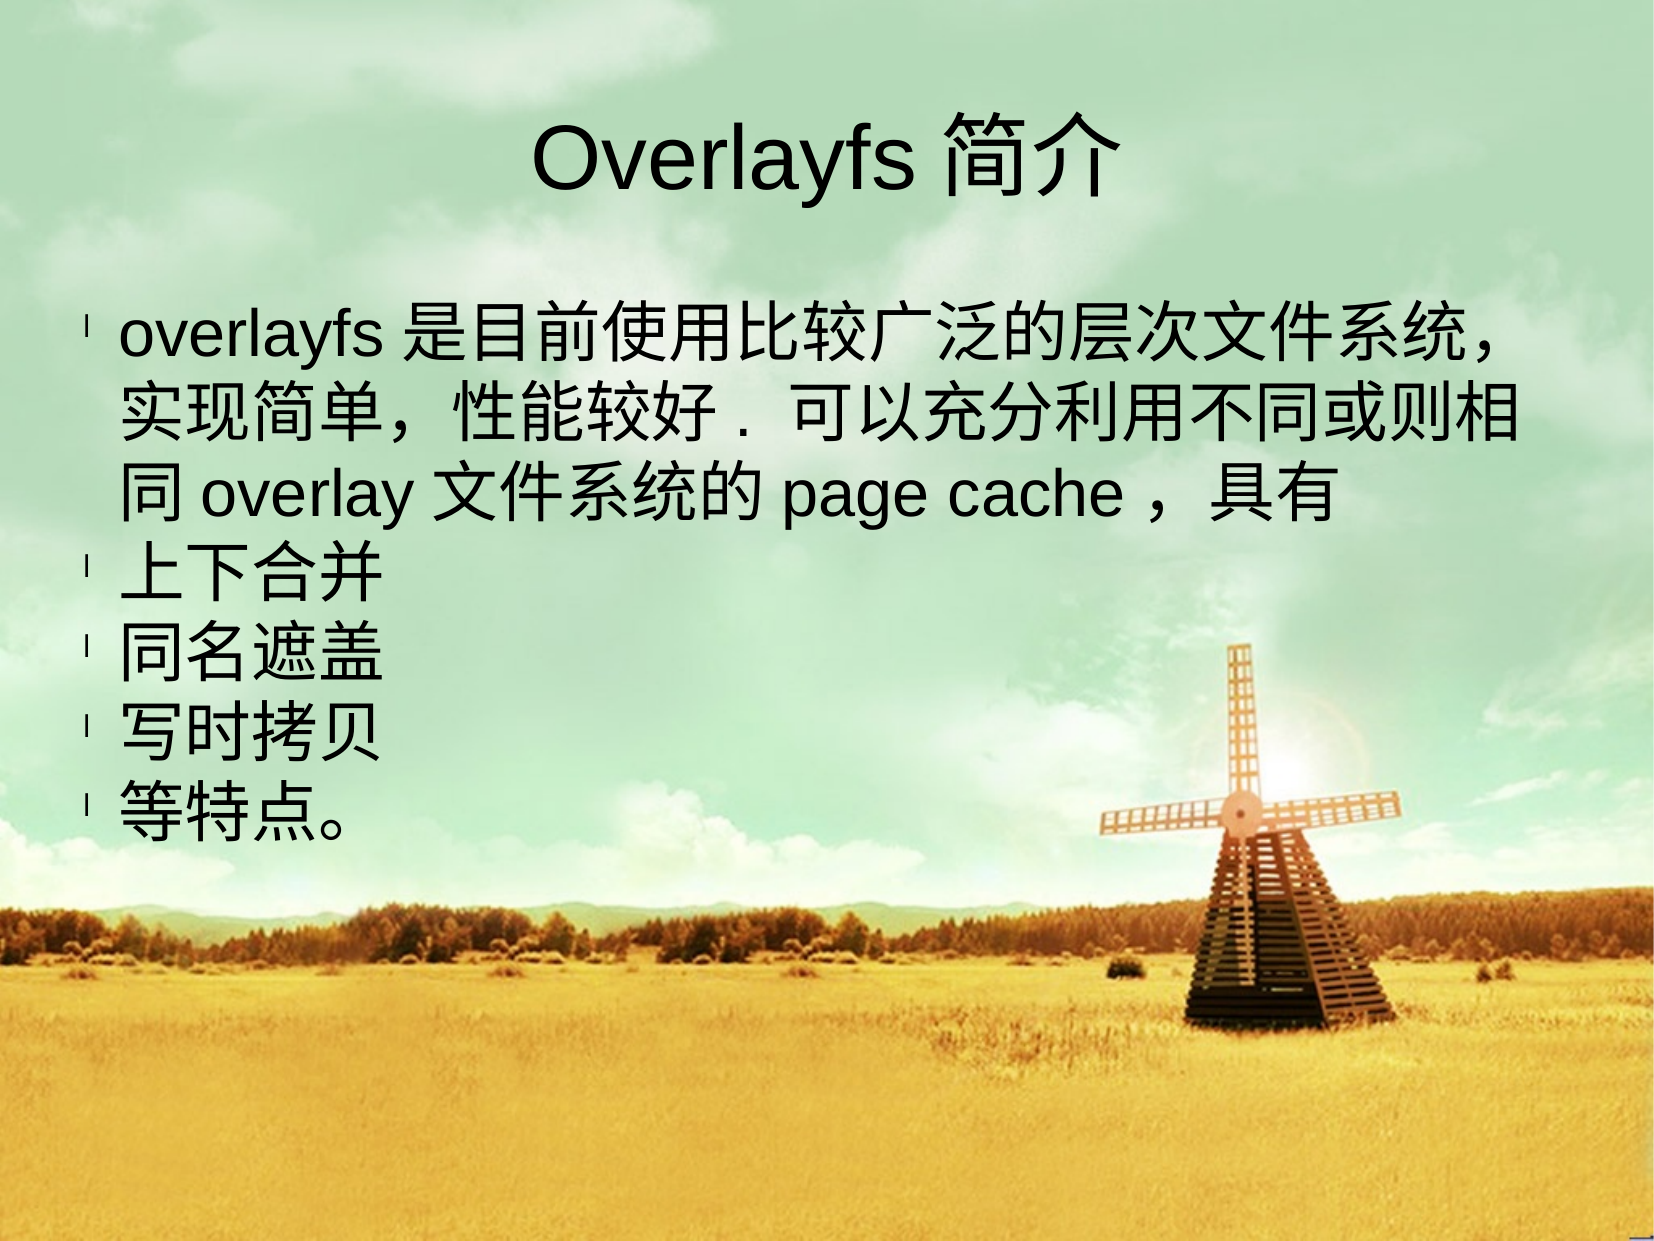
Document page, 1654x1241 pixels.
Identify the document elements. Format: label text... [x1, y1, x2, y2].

picture [0, 0, 1654, 1241]
text_box Overlayfs简介 [82, 49, 1571, 257]
text_box overlayfs是目前使用比较广泛的层次文件系统，实现简单，性能较好. 可以充分利用不同或则相同overlay文件系统的page cache，具有 上下合并 同名遮盖 写时拷贝 等特点。 [82, 290, 1571, 1010]
